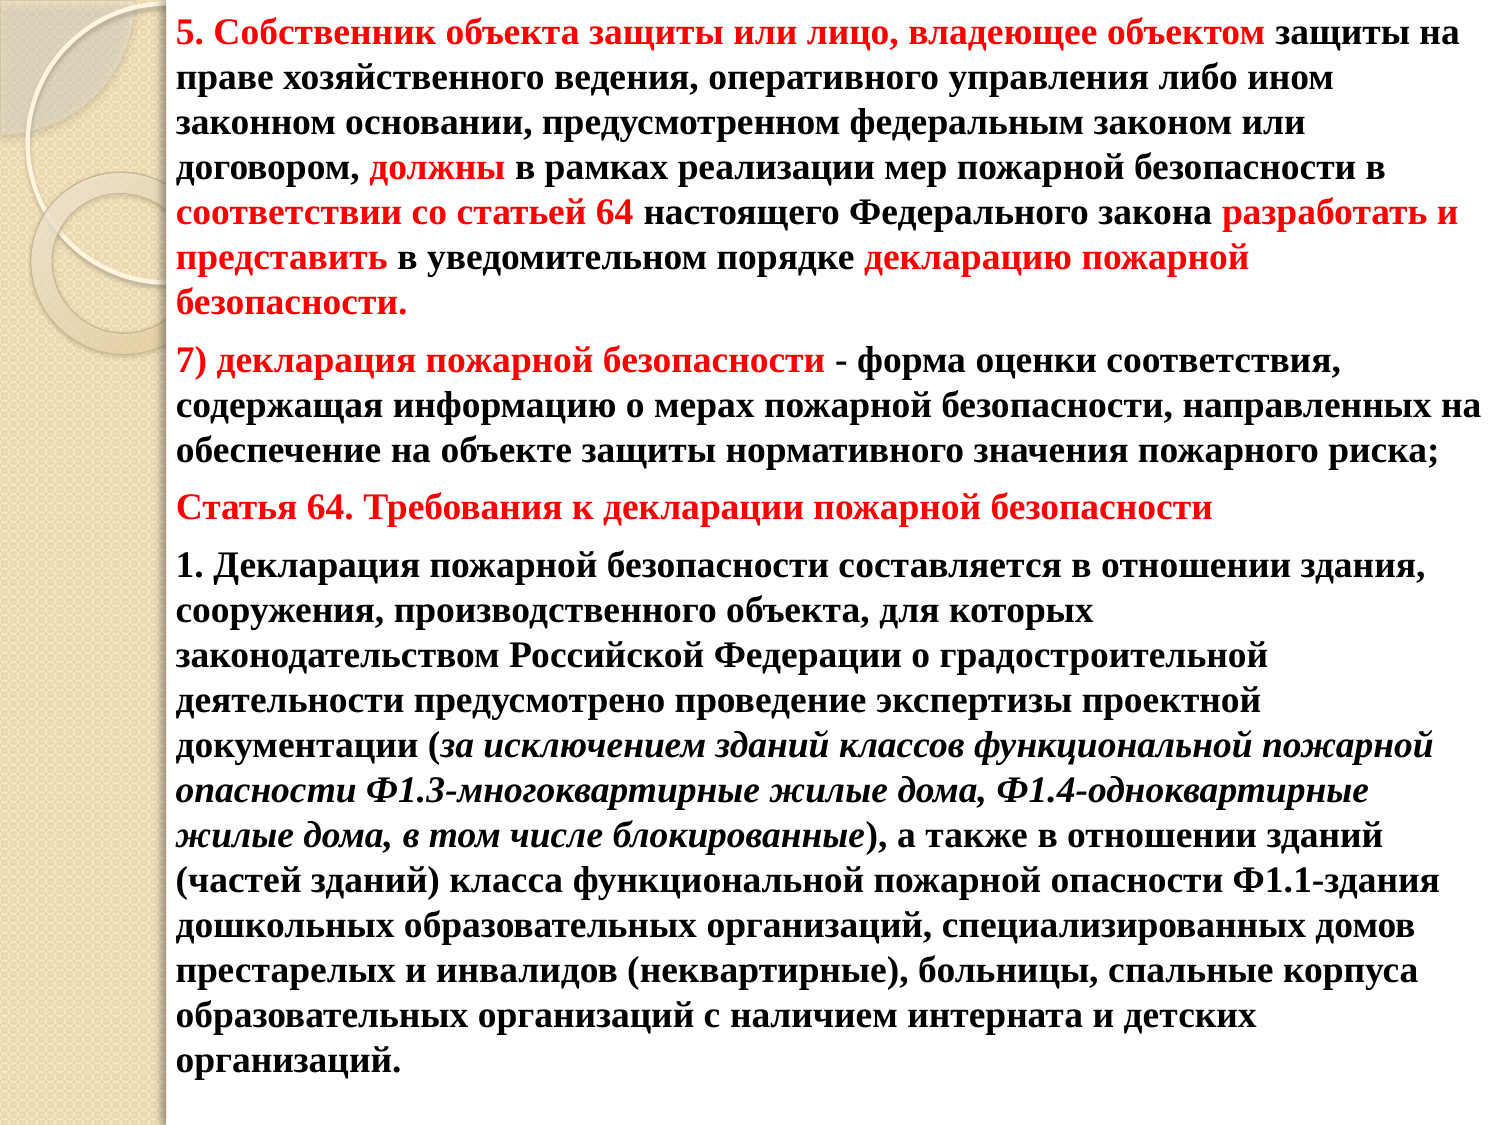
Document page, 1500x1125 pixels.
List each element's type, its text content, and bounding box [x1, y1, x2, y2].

list 5. Собственник объекта защиты или лицо, владеющее объектом защиты на праве хозяйственного ведения, оперативного управления либо ином законном основании, предусмотренном федеральным законом или договором, должны в рамках реализации мер пожарной безопасности в соответствии со статьей 64 настоящего Федерального закона разработать и представить в уведомительном порядке декларацию пожарной безопасности. 7) декларация пожарной безопасности - форма оценки соответствия, содержащая информацию о мерах пожарной безопасности, направленных на обеспечение на объекте защиты нормативного значения пожарного риска; Статья 64. Требования к декларации пожарной безопасности 1. Декларация пожарной безопасности составляется в отношении здания, сооружения, производственного объекта, для которых законодательством Российской Федерации о градостроительной деятельности предусмотрено проведение экспертизы проектной документации (за исключением зданий классов функциональной пожарной опасности Ф1.3-многоквартирные жилые дома, Ф1.4-одноквартирные жилые дома, в том числе блокированные), а также в отношении зданий (частей зданий) класса функциональной пожарной опасности Ф1.1-здания дошкольных образовательных организаций, специализированных домов престарелых и инвалидов (неквартирные), больницы, спальные корпуса образовательных организаций с наличием интерната и детских организаций. [147, 0, 1500, 870]
